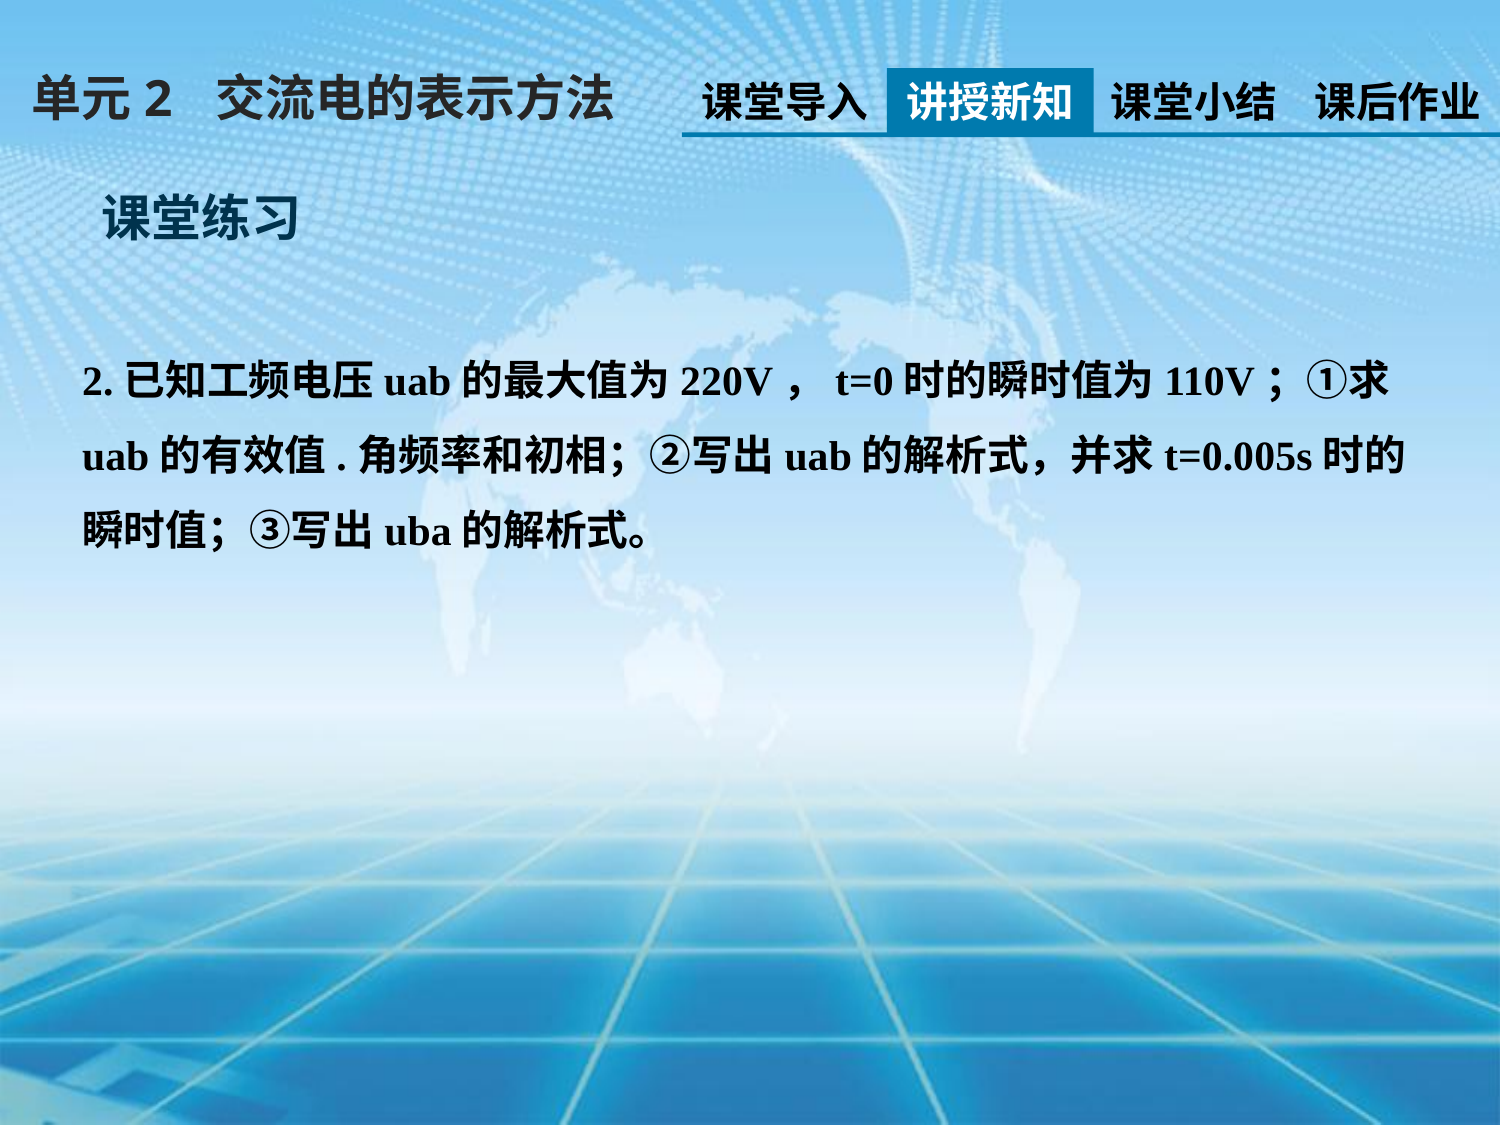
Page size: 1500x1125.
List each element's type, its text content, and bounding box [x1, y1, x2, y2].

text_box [16, 59, 1500, 135]
picture [0, 0, 1500, 1125]
text_box 课堂练习 [56, 160, 347, 273]
text_box 2.已知工频电压uab的最大值为220V，t=0时的瞬时值为110V；①求uab的有效值.角频率和初相；②写出uab的解析式，并求t=0.005s时的瞬时值；③写出uba的解析式。 [67, 320, 1448, 561]
